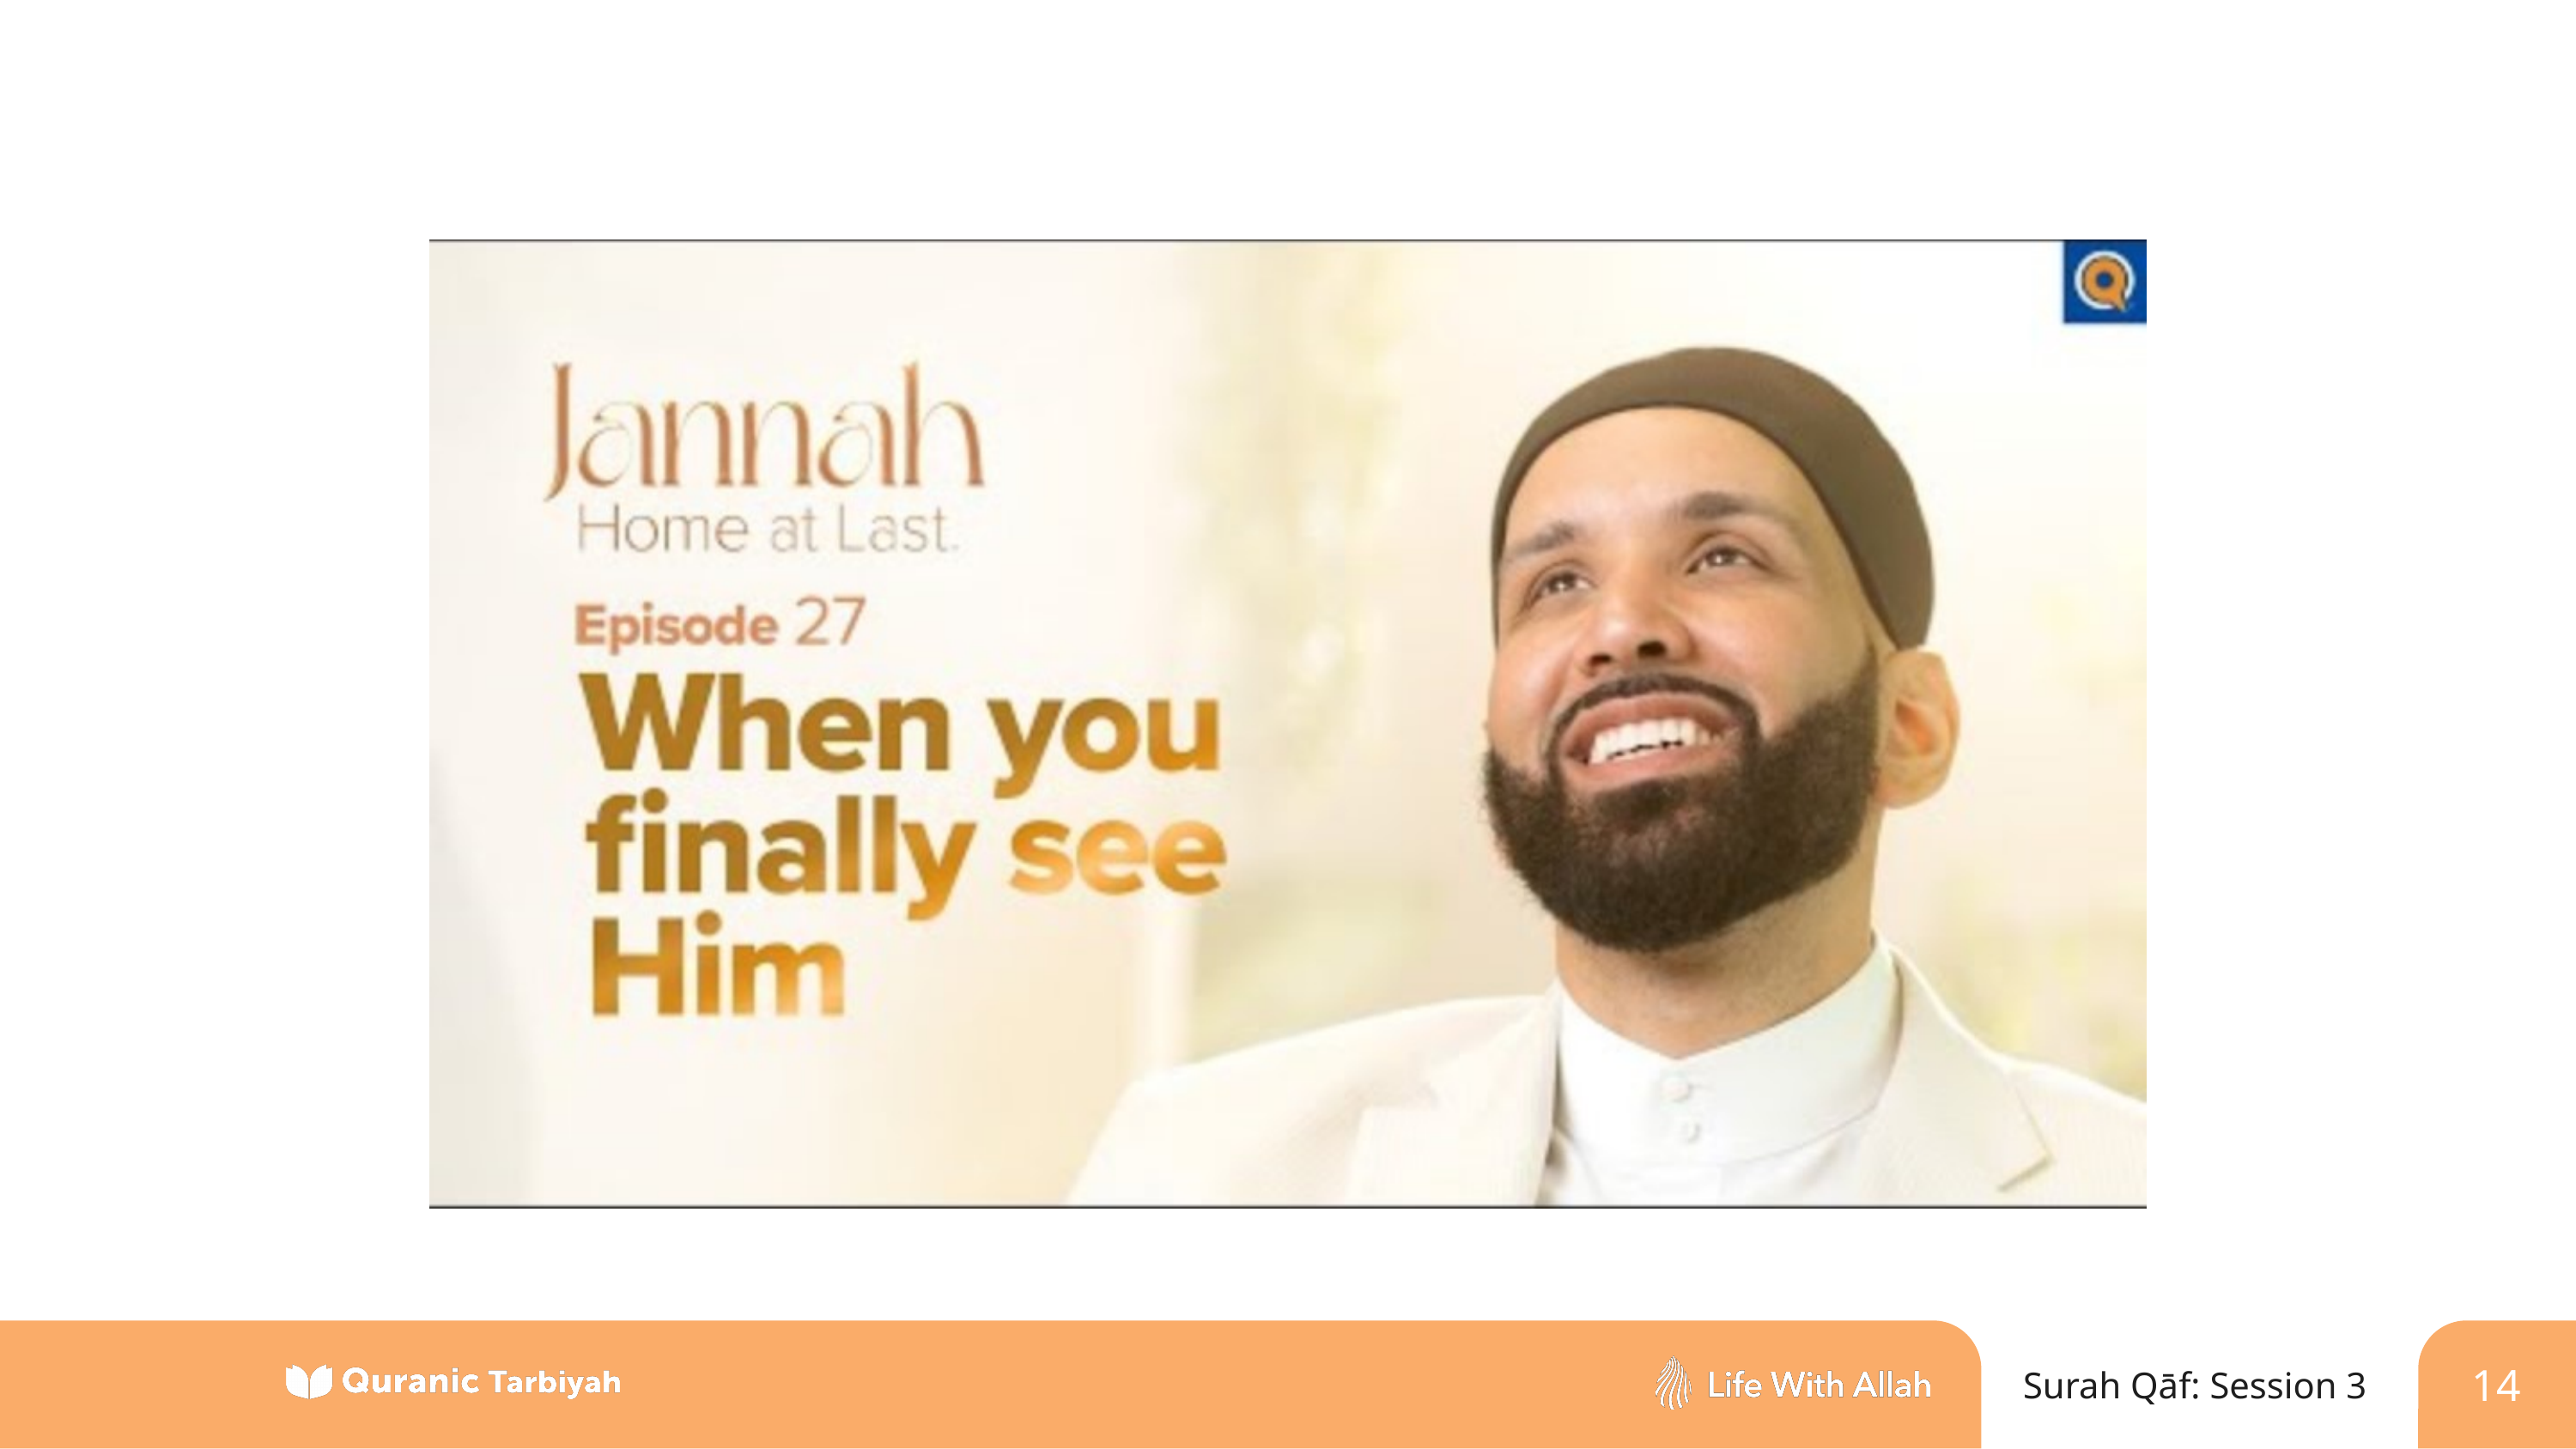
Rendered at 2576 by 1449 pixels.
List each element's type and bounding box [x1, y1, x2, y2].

picture [286, 1364, 620, 1399]
text_box [428, 239, 2148, 1210]
picture [1656, 1355, 1930, 1410]
